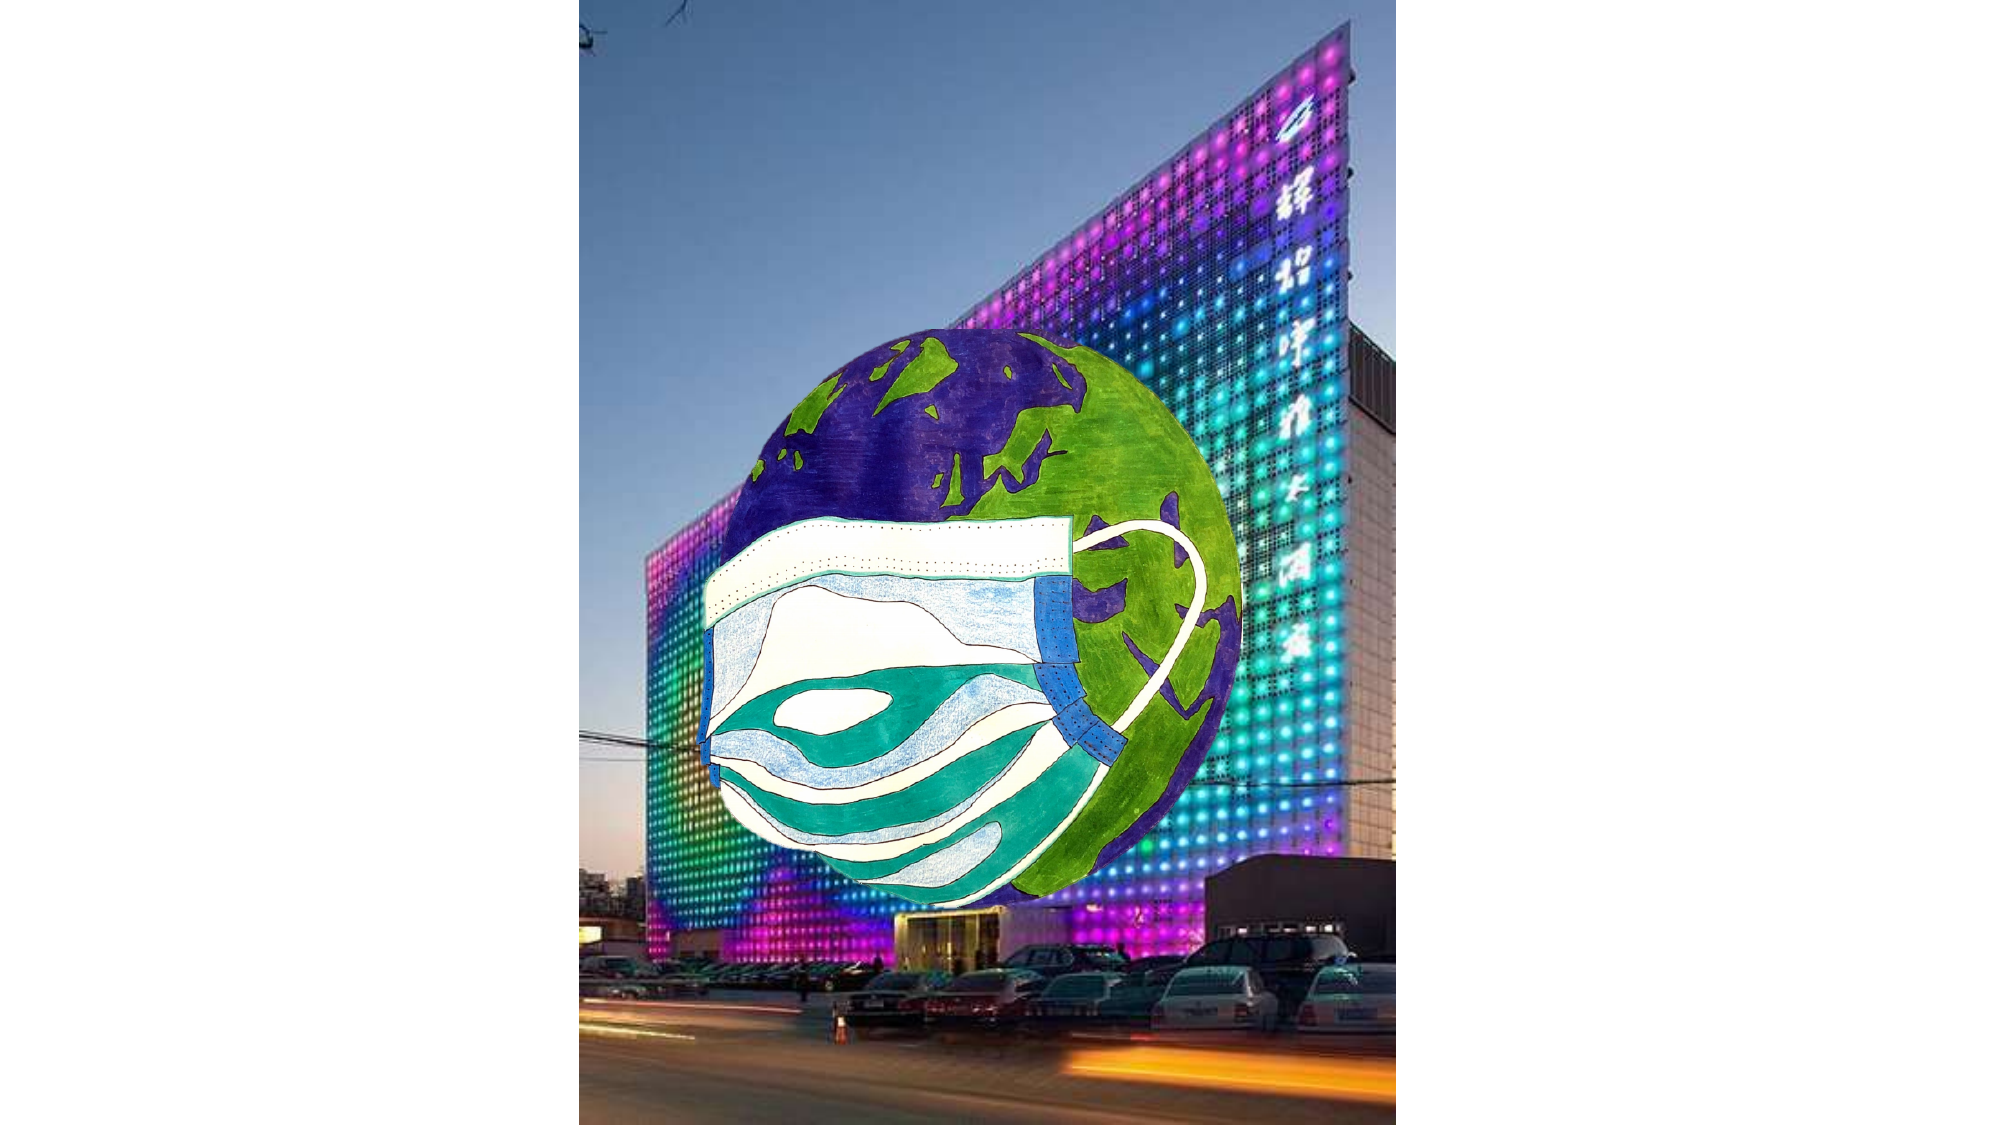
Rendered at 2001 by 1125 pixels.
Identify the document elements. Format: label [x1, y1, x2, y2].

picture [579, 0, 1396, 1125]
